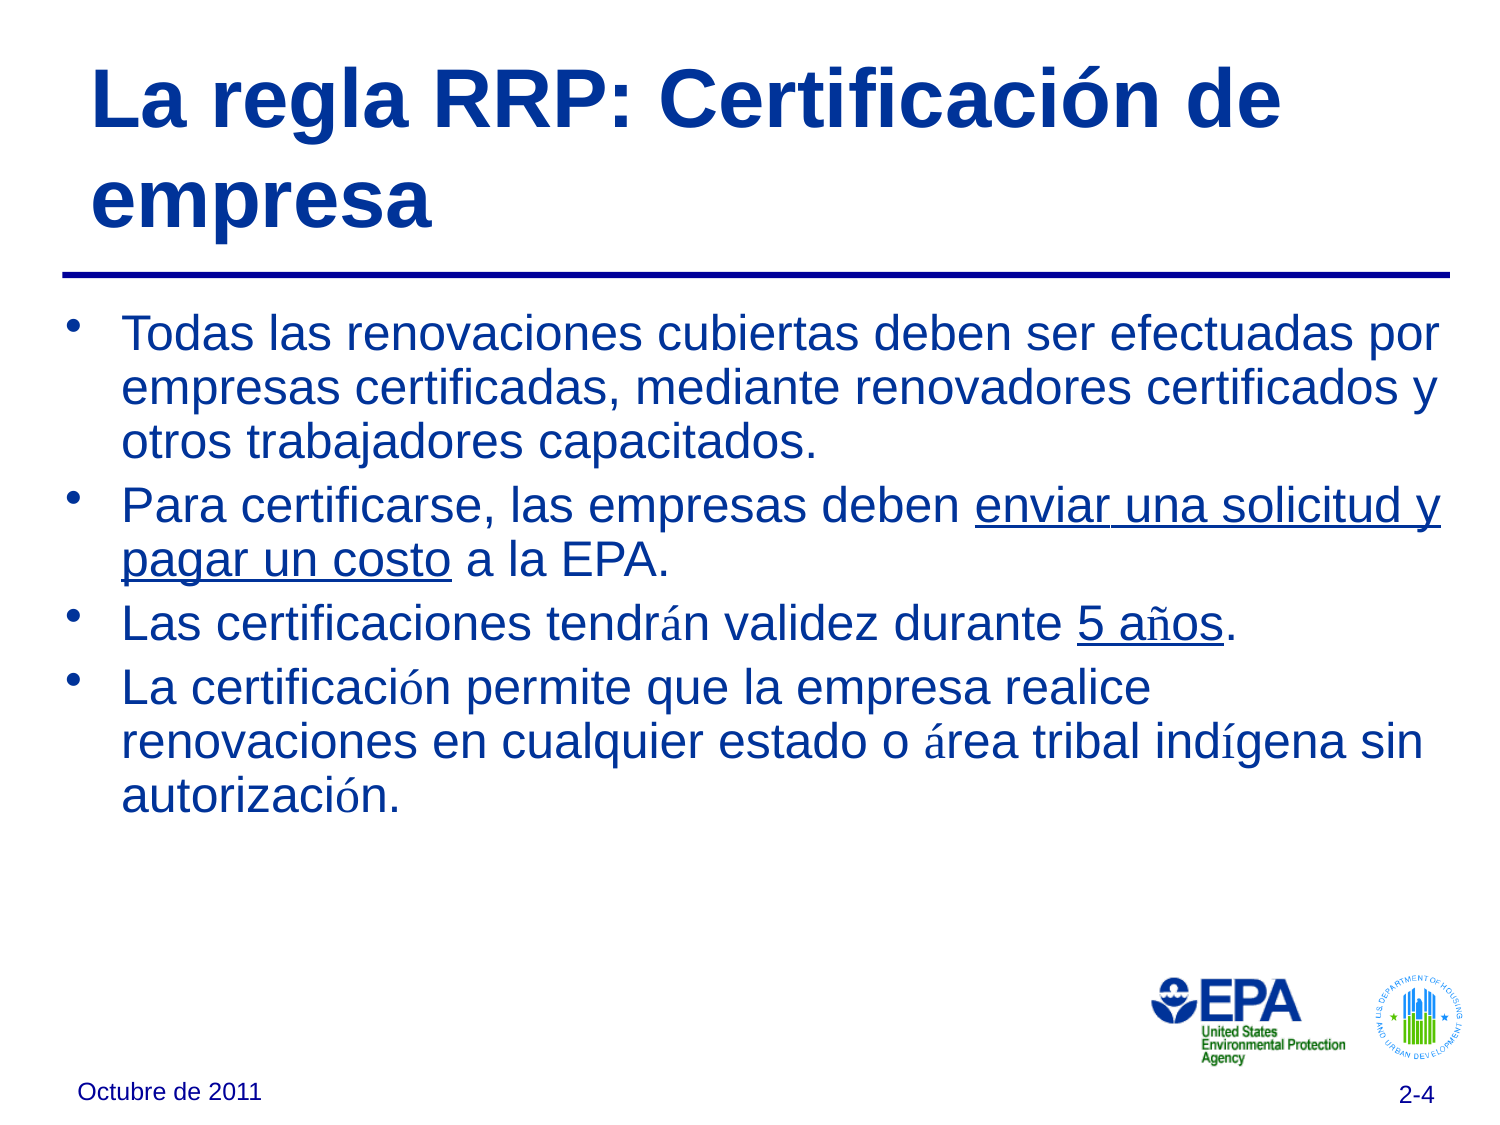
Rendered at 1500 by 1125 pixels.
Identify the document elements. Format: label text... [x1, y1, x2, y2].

slide_number Octubre de 2011 [62, 1049, 376, 1113]
picture [1149, 974, 1350, 1049]
title La regla RRP: Certificación de empresa [74, 62, 1438, 226]
slide_number 2-4 [1137, 1049, 1451, 1113]
picture [1374, 974, 1463, 1060]
list Todas las renovaciones cubiertas deben ser efectuadas por empresas certificadas, mediante renovadores certificados y otros trabajadores capacitados. Para certificarse, las empresas deben enviar una solicitud y pagar un costo a la EPA. Las certificaciones tendrán validez durante 5 años. La certificación permite que la empresa realice renovaciones en cualquier estado o área tribal indígena sin autorización. [49, 299, 1463, 963]
